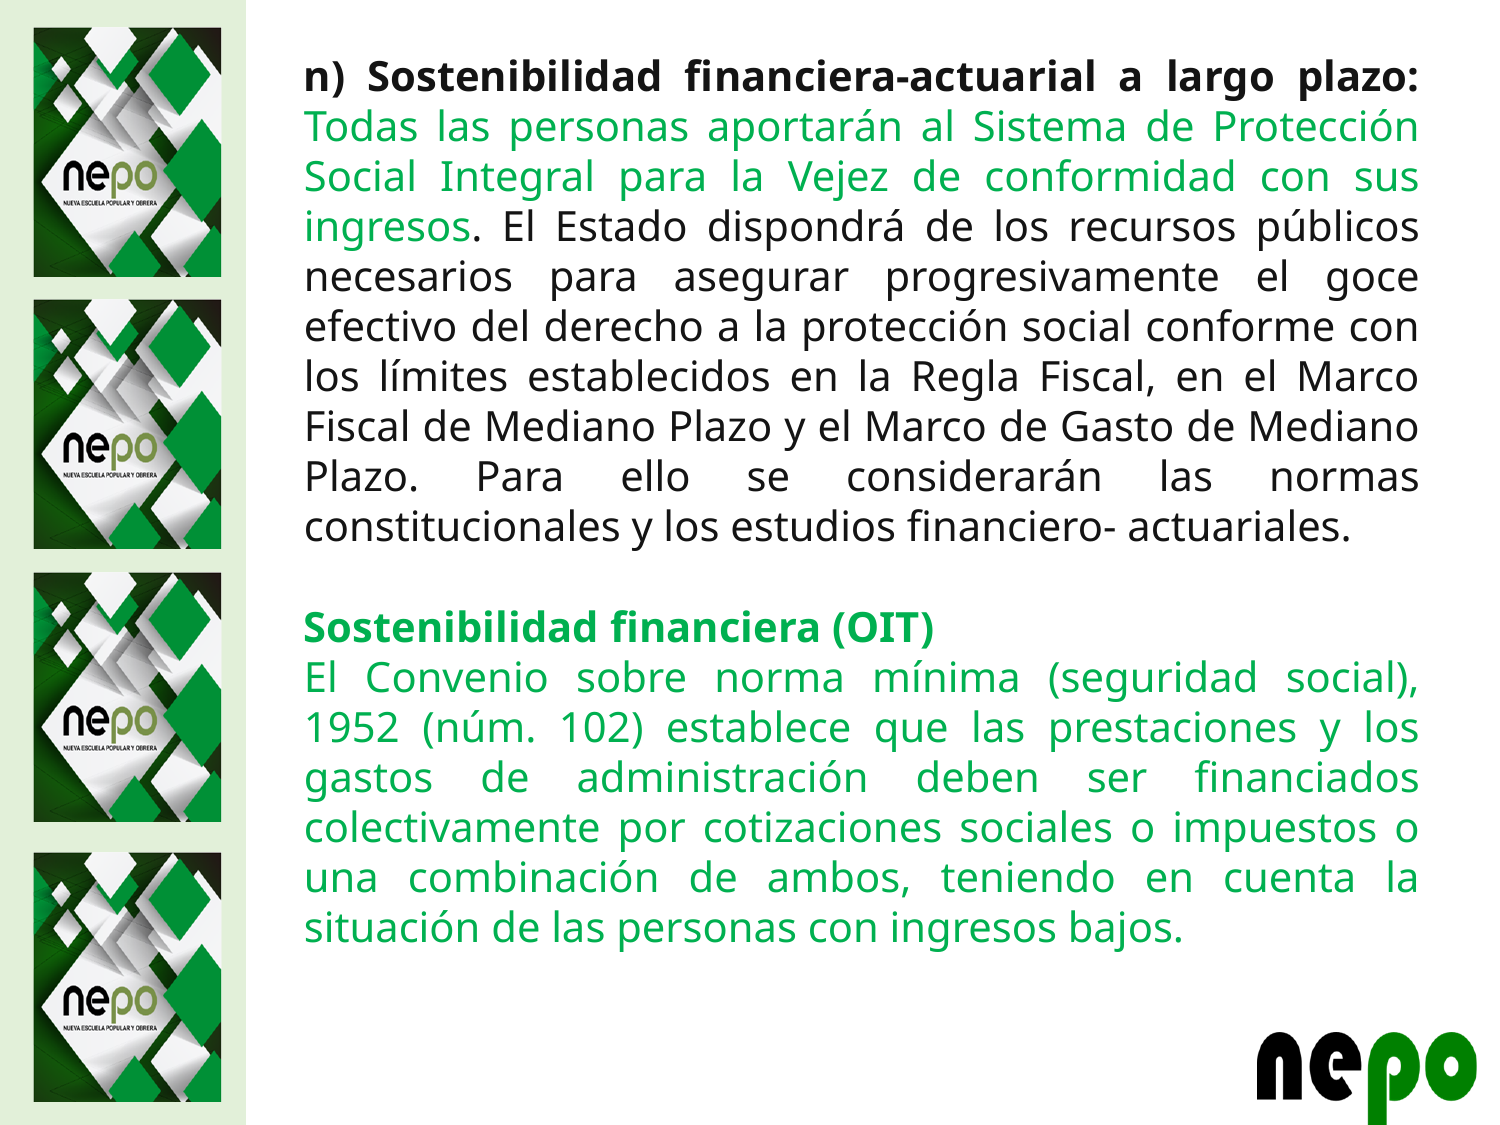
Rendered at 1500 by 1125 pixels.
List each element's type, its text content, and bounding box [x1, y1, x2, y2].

text_box n) Sostenibilidad financiera-actuarial a largo plazo: Todas las personas aportarán al Sistema de Protección Social Integral para la Vejez de conformidad con sus ingresos. El Estado dispondrá de los recursos públicos necesarios para asegurar progresivamente el goce efectivo del derecho a la protección social conforme con los límites establecidos en la Regla Fiscal, en el Marco Fiscal de Mediano Plazo y el Marco de Gasto de Mediano Plazo. Para ello se considerarán las normas constitucionales y los estudios financiero- actuariales. Sostenibilidad financiera (OIT) El Convenio sobre norma mínima (seguridad social), 1952 (núm. 102) establece que las prestaciones y los gastos de administración deben ser financiados colectivamente por cotizaciones sociales o impuestos o una combinación de ambos, teniendo en cuenta la situación de las personas con ingresos bajos. [289, 42, 1435, 1058]
picture [1257, 1032, 1477, 1125]
picture [0, 0, 246, 1125]
